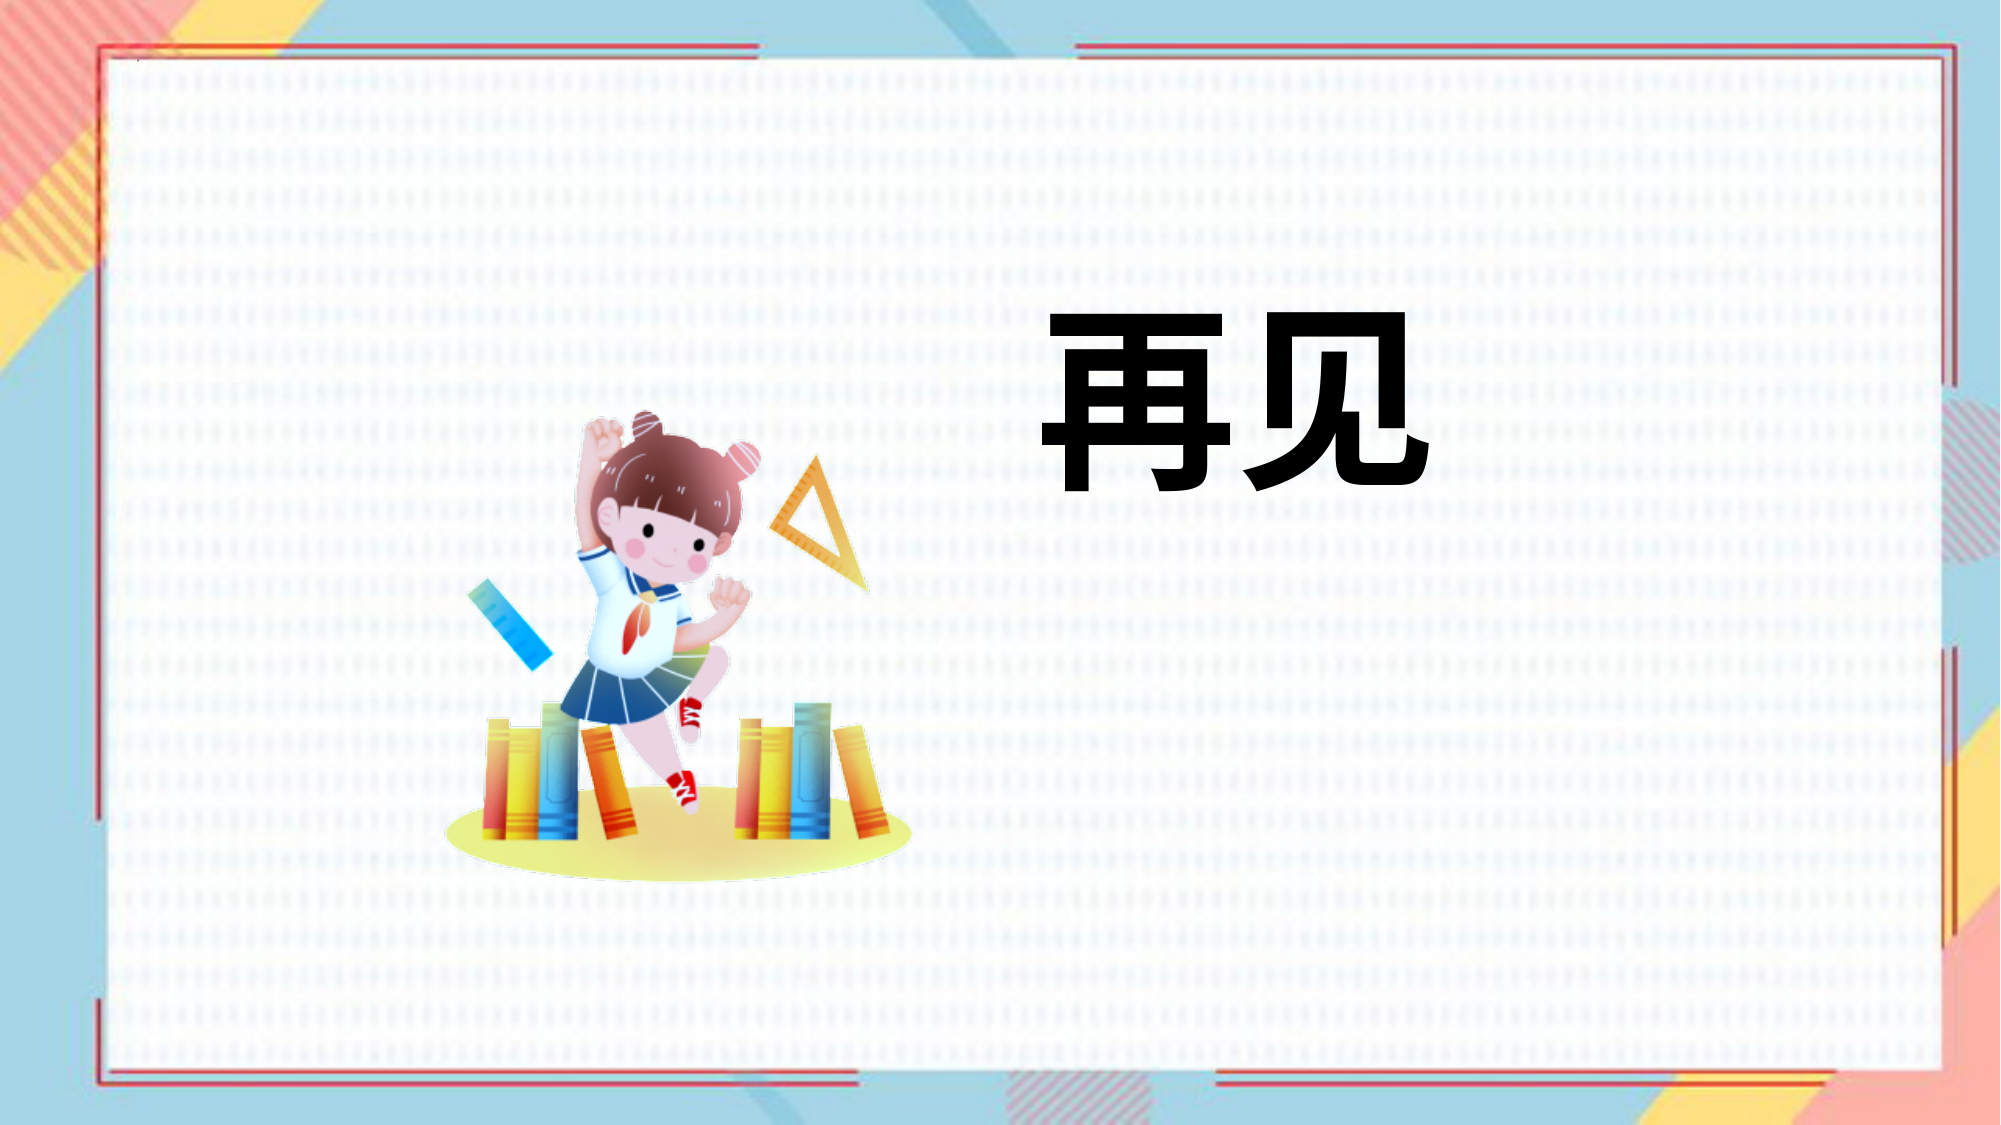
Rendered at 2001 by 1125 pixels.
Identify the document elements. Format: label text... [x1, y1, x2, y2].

picture [0, 0, 2001, 1125]
text_box 再见 [1021, 266, 1497, 522]
